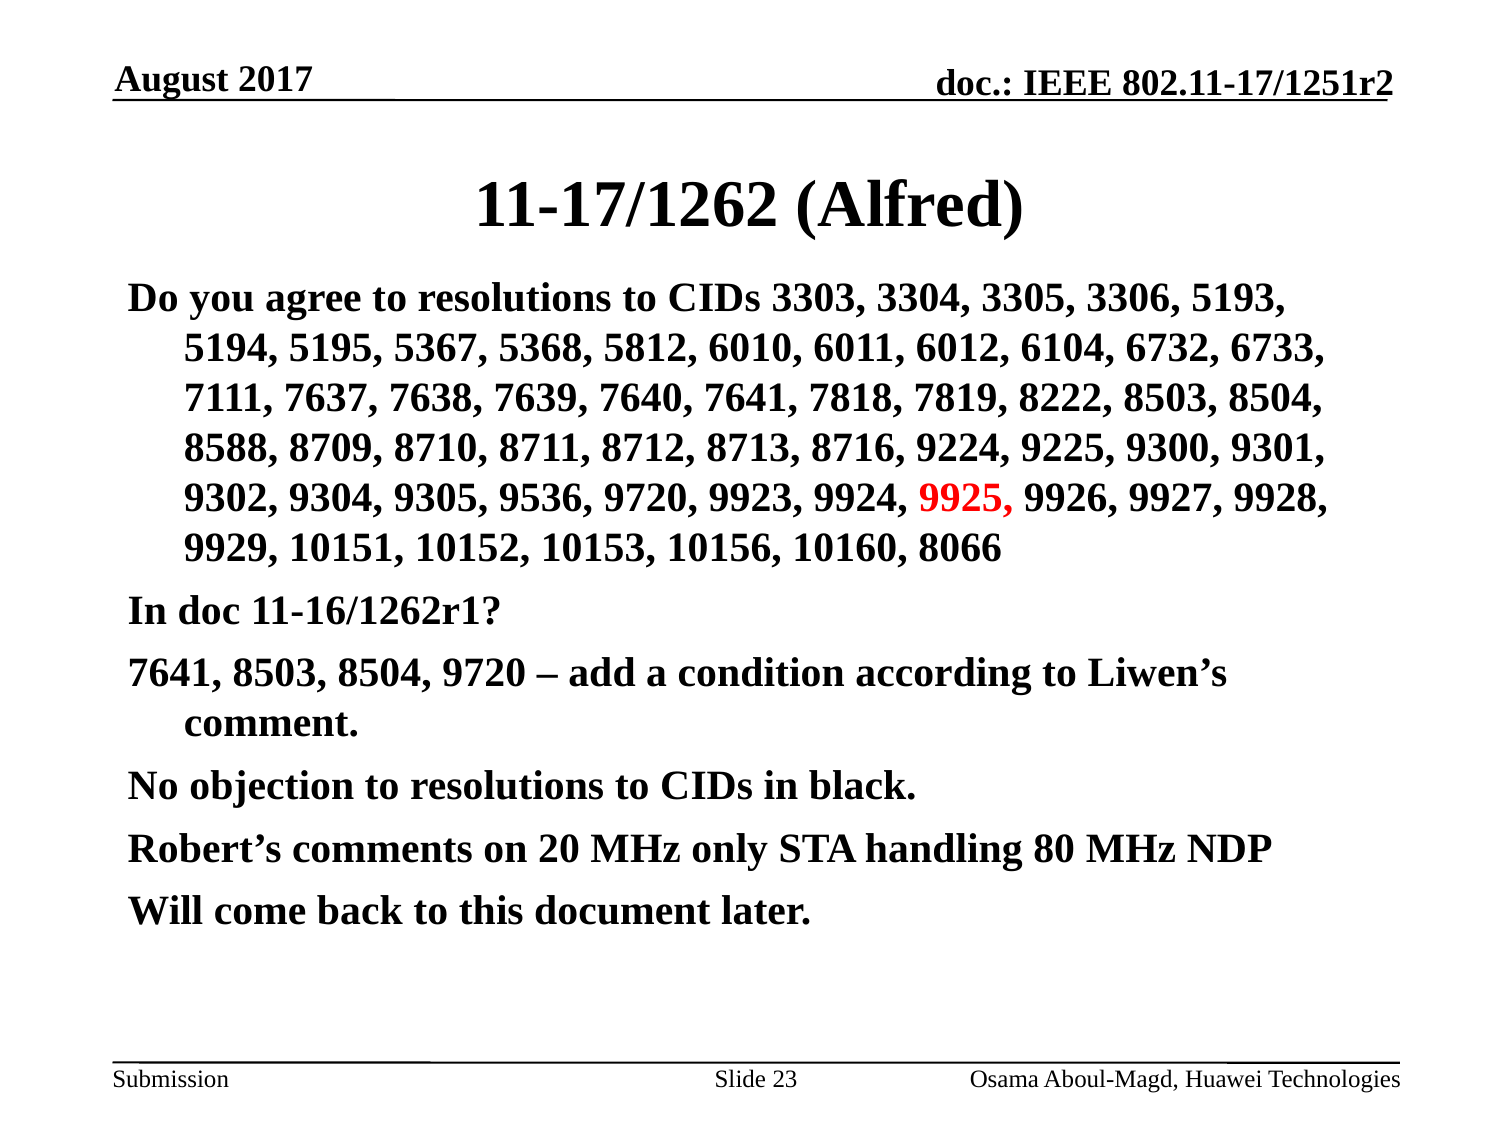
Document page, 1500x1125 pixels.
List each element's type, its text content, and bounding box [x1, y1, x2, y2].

footer Osama Aboul-Magd, Huawei Technologies [878, 1061, 1402, 1093]
slide_number Slide 23 [712, 1061, 800, 1123]
list Do you agree to resolutions to CIDs 3303, 3304, 3305, 3306, 5193, 5194, 5195, 5367, 5368, 5812, 6010, 6011, 6012, 6104, 6732, 6733, 7111, 7637, 7638, 7639, 7640, 7641, 7818, 7819, 8222, 8503, 8504, 8588, 8709, 8710, 8711, 8712, 8713, 8716, 9224, 9225, 9300, 9301, 9302, 9304, 9305, 9536, 9720, 9923, 9924, 9925, 9926, 9927, 9928, 9929, 10151, 10152, 10153, 10156, 10160, 8066 In doc 11-16/1262r1? 7641, 8503, 8504, 9720 – add a condition according to Liwen’s comment. No objection to resolutions to CIDs in black. Robert’s comments on 20 MHz only STA handling 80 MHz NDP Will come back to this document later. [112, 262, 1388, 938]
title 11-17/1262 (Alfred) [112, 112, 1388, 262]
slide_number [114, 54, 423, 100]
